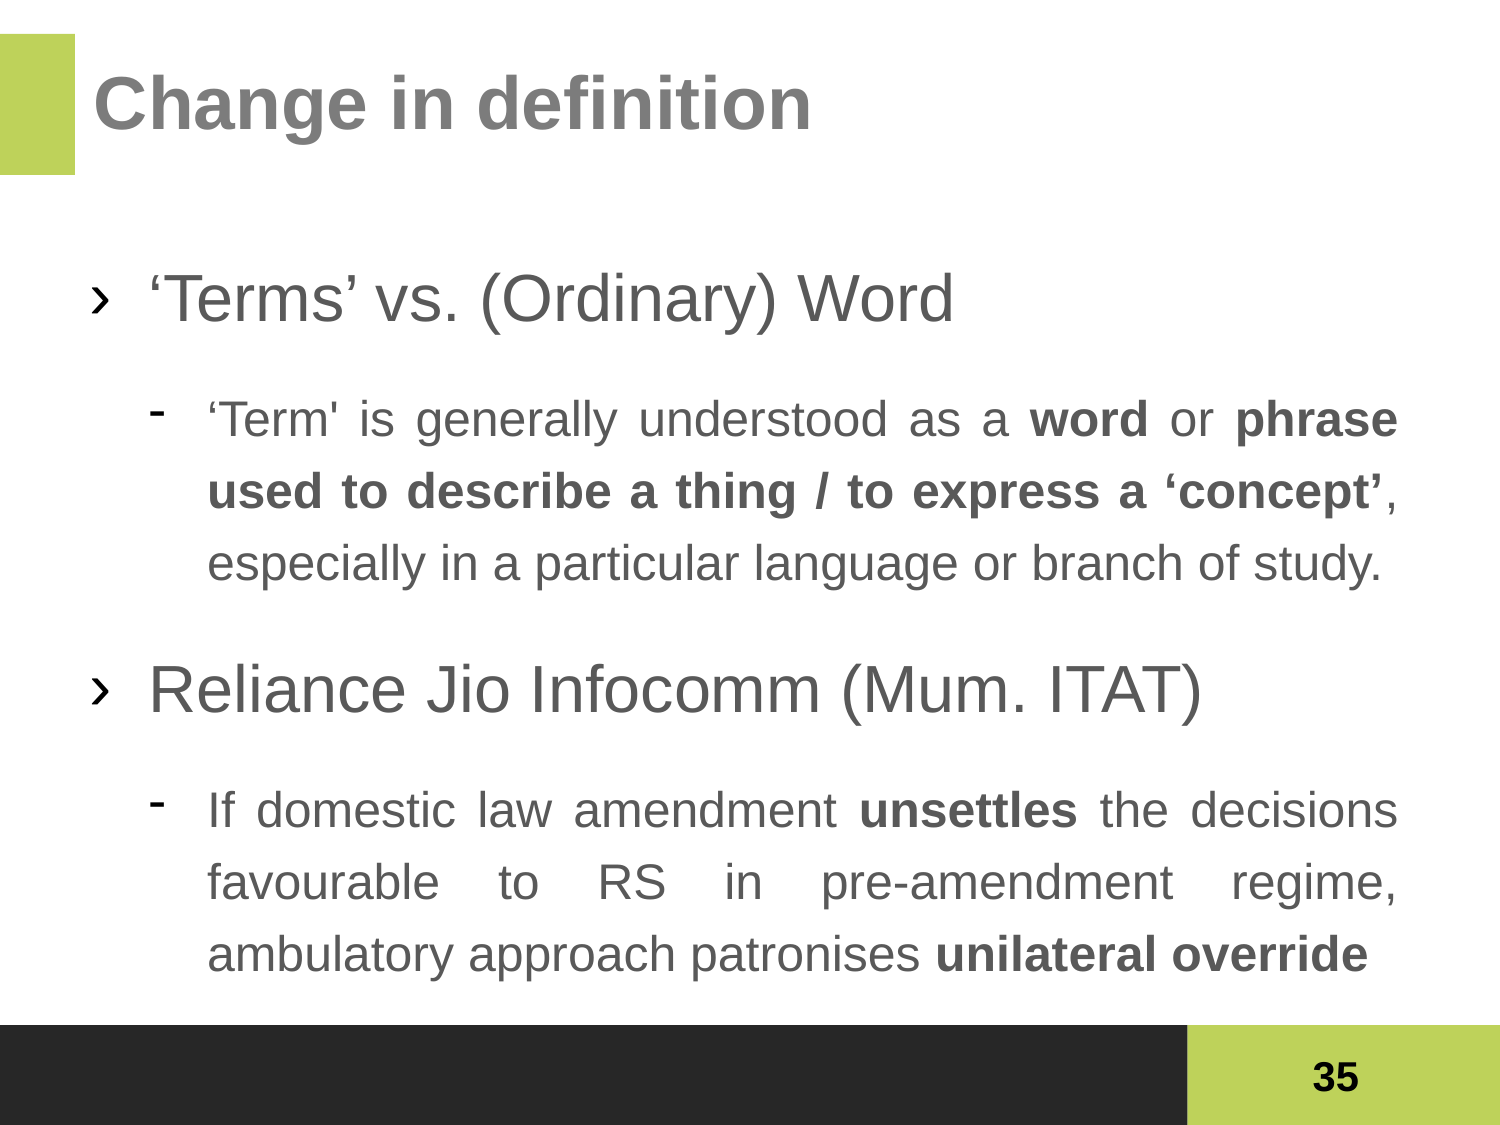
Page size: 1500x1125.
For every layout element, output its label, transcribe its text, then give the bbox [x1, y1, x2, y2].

title Change in definition [0, 33, 1500, 175]
text_box ‘Terms’ vs. (Ordinary) Word ‘Term' is generally understood as a word or phrase used to describe a thing / to express a ‘concept’, especially in a particular language or branch of study. Reliance Jio Infocomm (Mum. ITAT) If domestic law amendment unsettles the decisions favourable to RS in pre-amendment regime, ambulatory approach patronises unilateral override [74, 231, 1414, 974]
